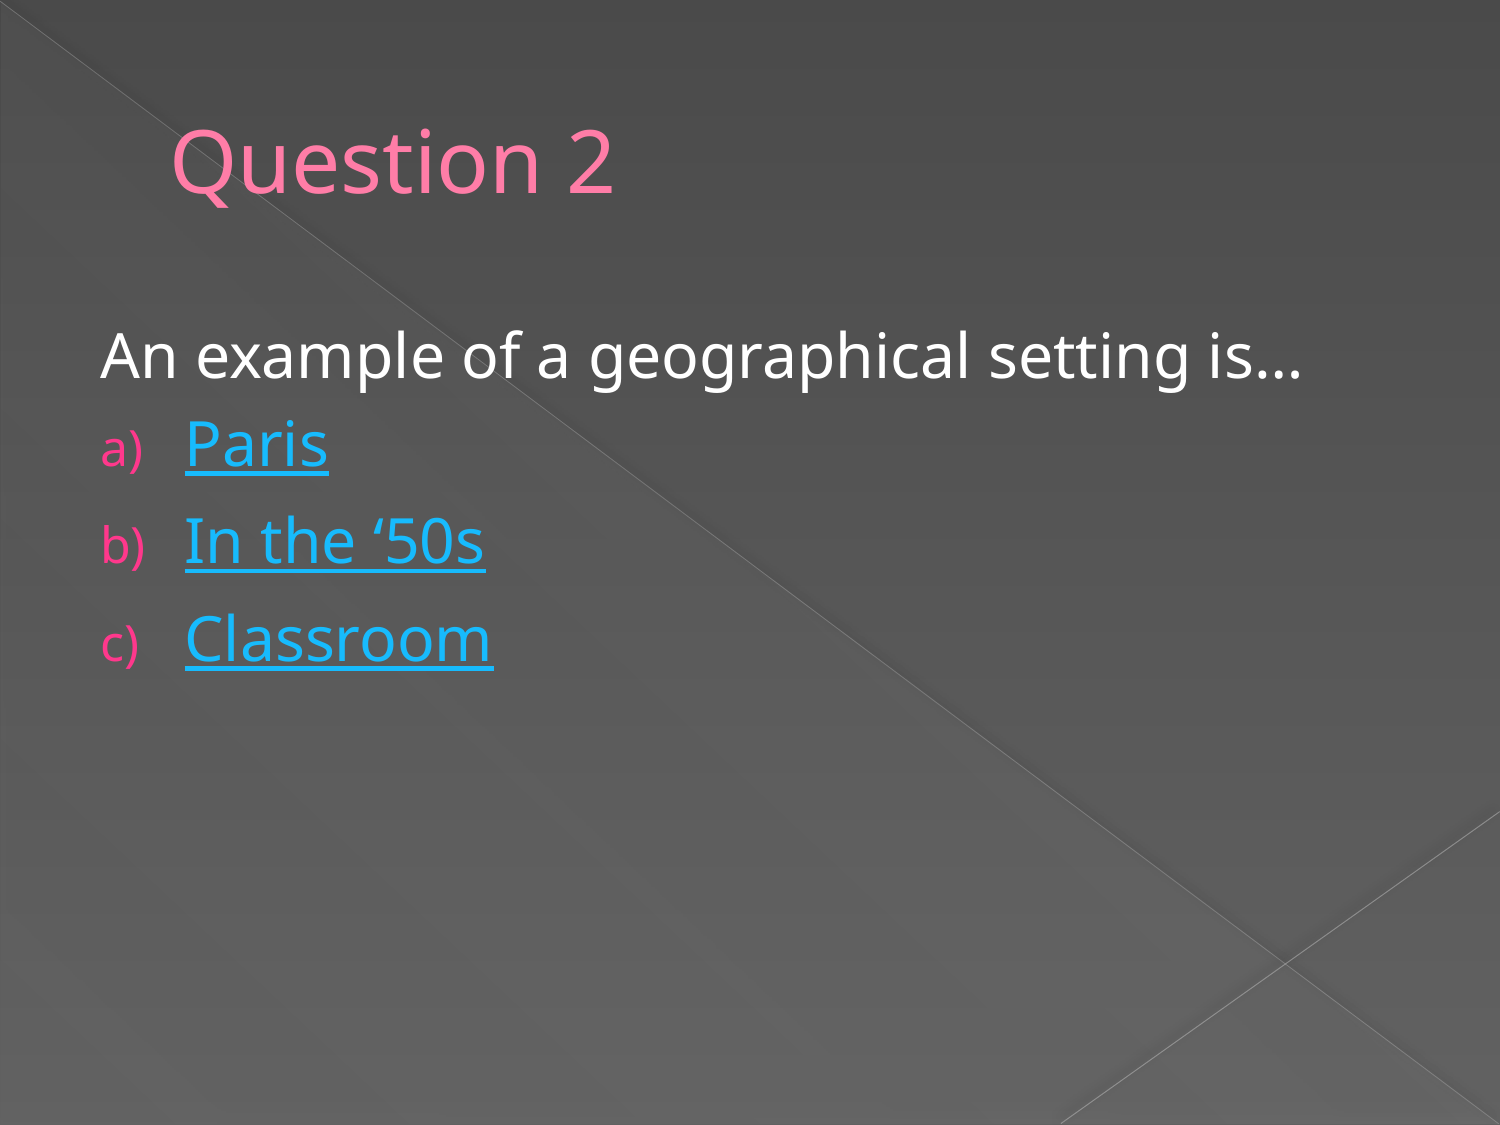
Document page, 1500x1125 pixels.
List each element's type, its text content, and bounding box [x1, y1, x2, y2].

title Question 2 [75, 43, 1425, 274]
list An example of a geographical setting is… Paris In the ‘50s Classroom [75, 308, 1425, 1059]
